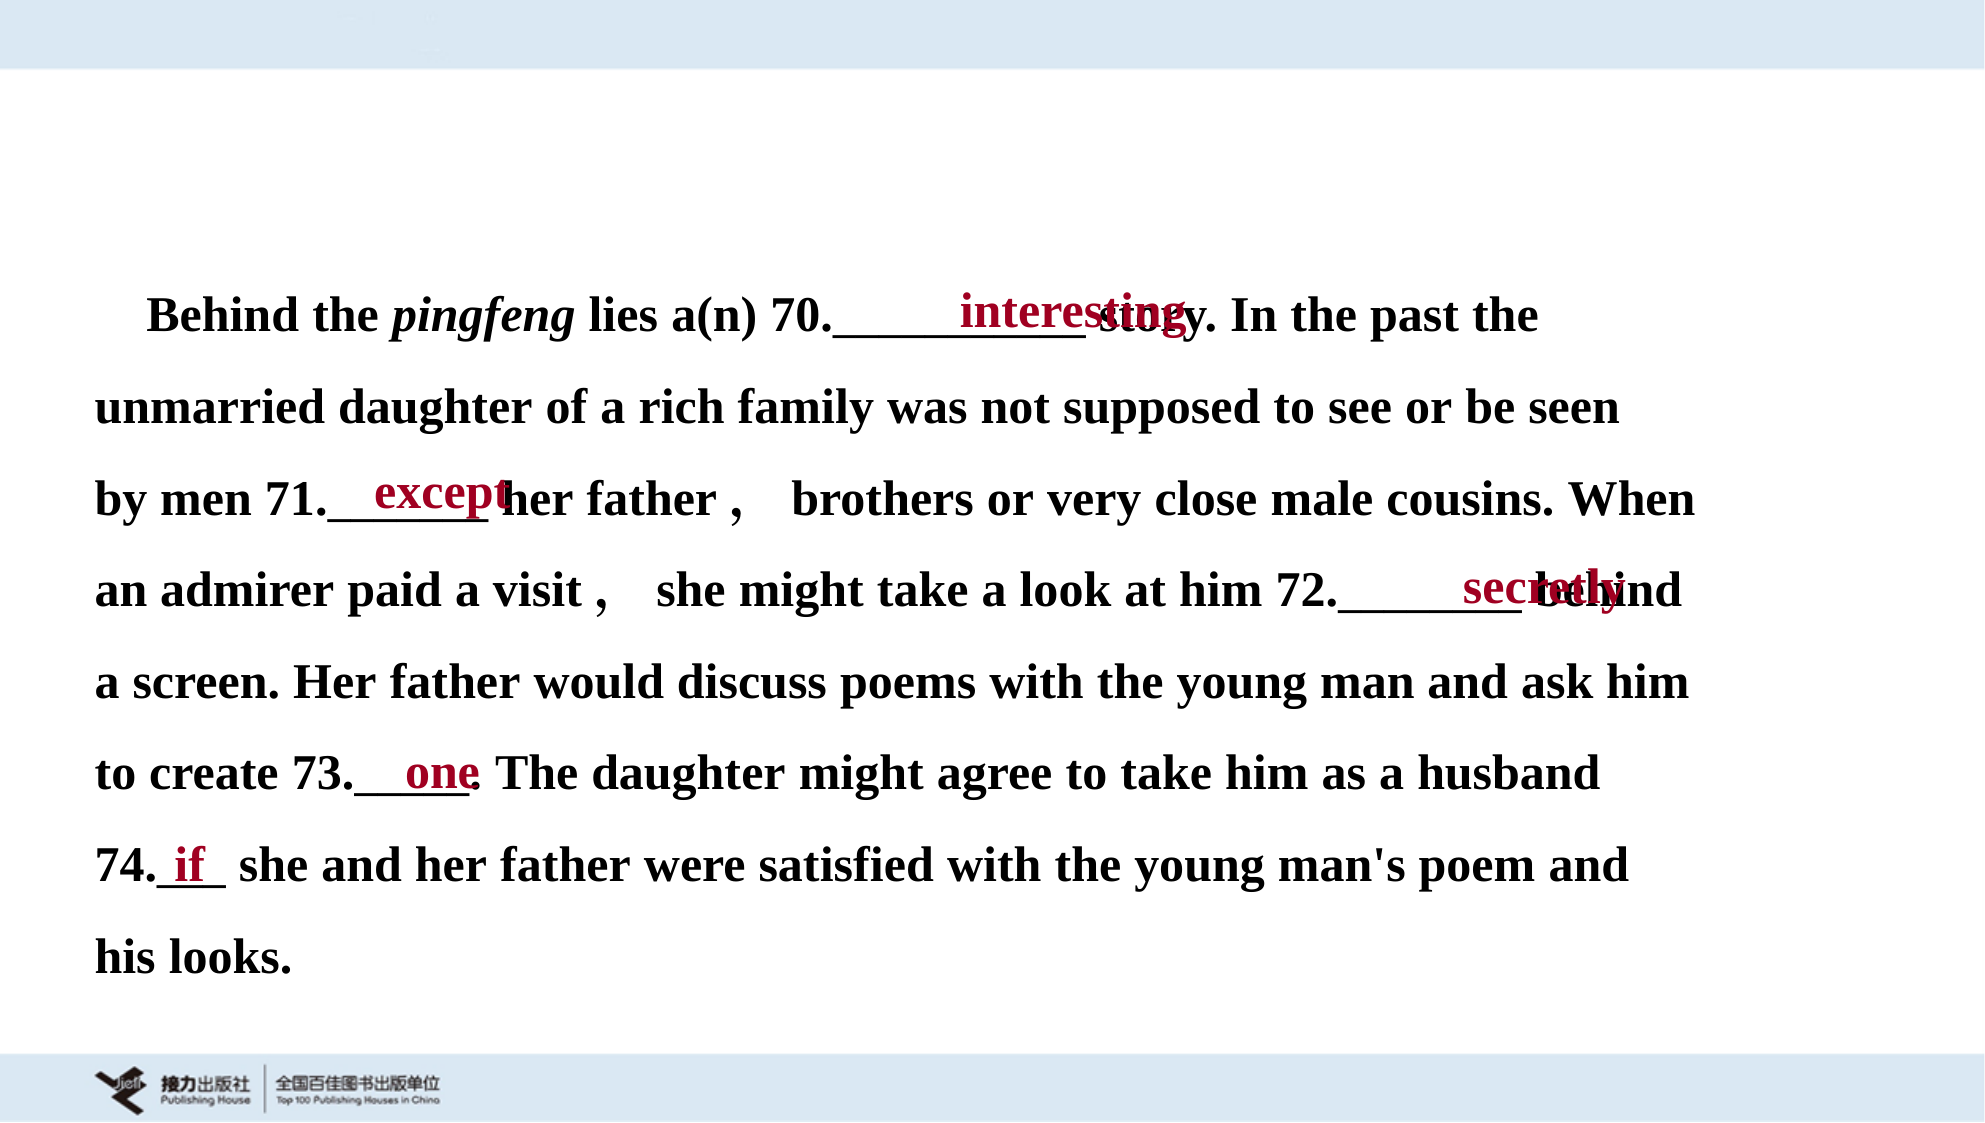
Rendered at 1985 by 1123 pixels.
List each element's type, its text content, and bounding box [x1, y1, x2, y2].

text_box interesting [941, 250, 1205, 338]
text_box one [386, 711, 498, 799]
text_box if [156, 804, 224, 892]
text_box Behind the pingfeng lies a(n) 70.___________ story. In the past the unmarried daughter of a rich family was not supposed to see or be seen by men 71._______ her father，brothers or very close male cousins. When an admirer paid a visit，she might take a look at him 72.________ behind a screen. Her father would discuss poems with the young man and ask him to create 73._____. The daughter might agree to take him as a husband 74.___ she and her father were satisfied with the young man's poem and his looks. [94, 250, 1892, 892]
text_box except [356, 430, 529, 519]
text_box secretly [1445, 526, 1644, 614]
picture [0, 0, 1985, 1122]
